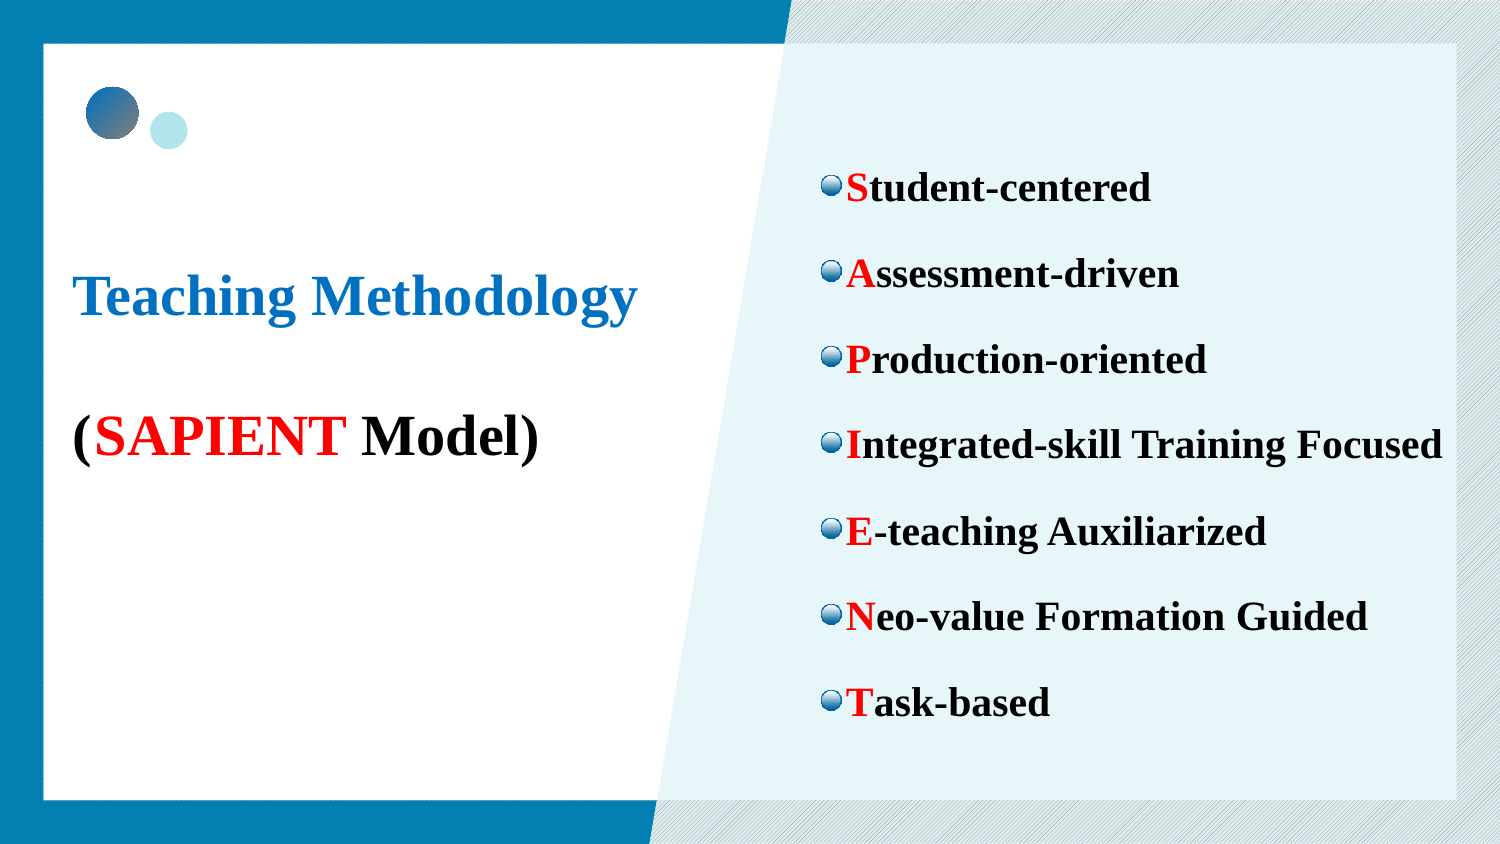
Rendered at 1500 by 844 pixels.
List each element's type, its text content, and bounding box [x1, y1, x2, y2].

text_box Student-centered Assessment-driven Production-oriented Integrated-skill Training Focused E-teaching Auxiliarized Neo-value Formation Guided Task-based [791, 138, 1500, 819]
text_box [85, 85, 140, 140]
picture [816, 427, 846, 457]
picture [816, 599, 846, 629]
picture [816, 255, 846, 286]
text_box [648, 0, 1500, 844]
picture [816, 341, 846, 371]
picture [816, 513, 846, 543]
text_box [148, 110, 189, 151]
text_box Teaching Methodology (SAPIENT Model) [61, 181, 731, 536]
picture [816, 685, 846, 715]
picture [816, 170, 846, 200]
text_box [0, 0, 790, 844]
